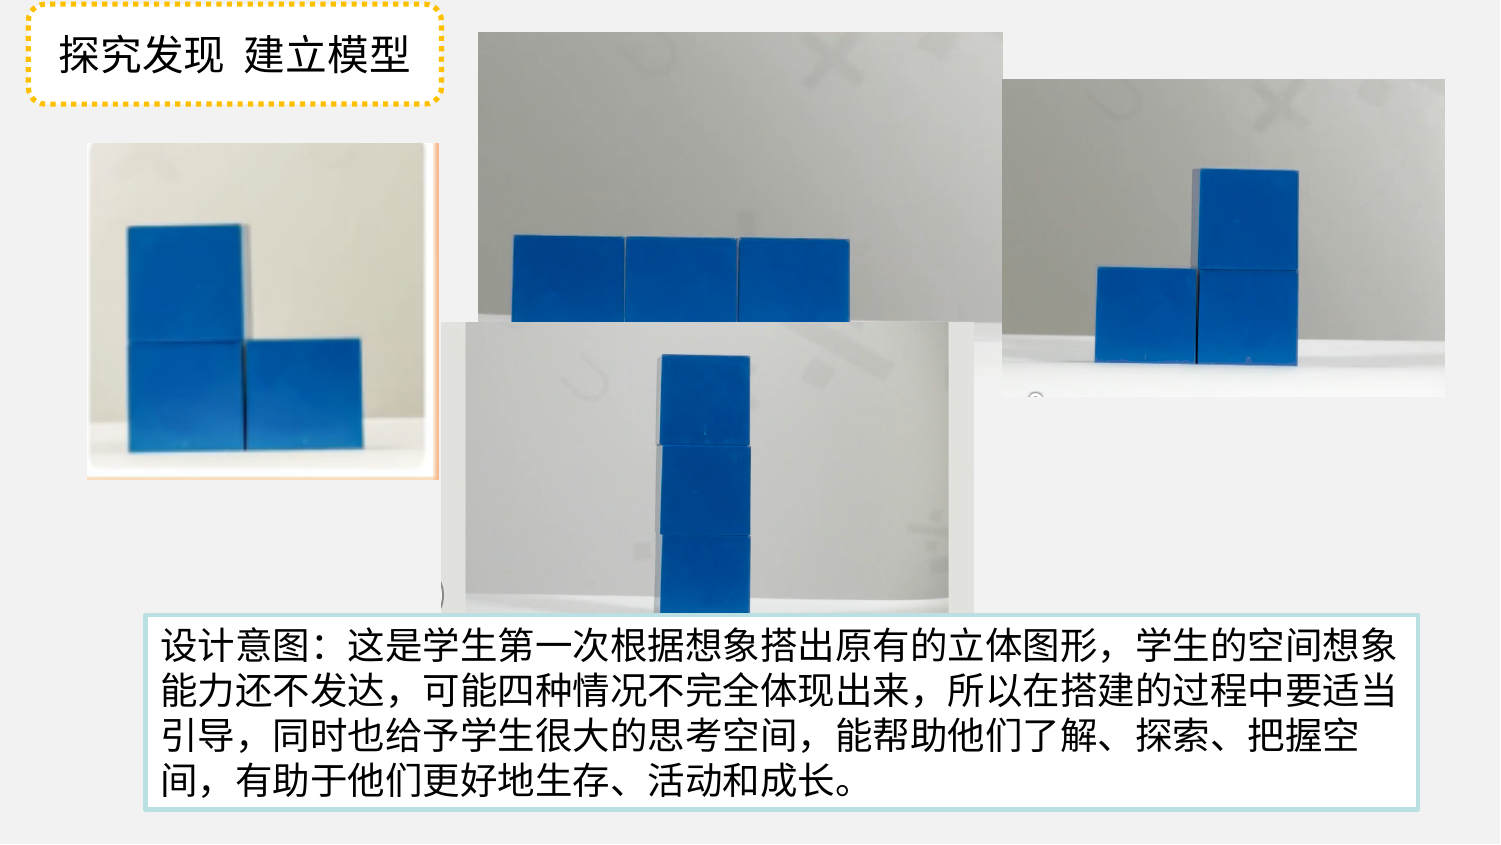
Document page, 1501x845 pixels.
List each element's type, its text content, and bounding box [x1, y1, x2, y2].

text_box 探究发现 建立模型 [28, 4, 442, 105]
text_box 设计意图：这是学生第一次根据想象搭出原有的立体图形，学生的空间想象能力还不发达，可能四种情况不完全体现出来，所以在搭建的过程中要适当引导，同时也给予学生很大的思考空间，能帮助他们了解、探索、把握空间，有助于他们更好地生存、活动和成长。 [143, 613, 1420, 812]
picture [441, 31, 1445, 638]
picture [87, 143, 439, 480]
